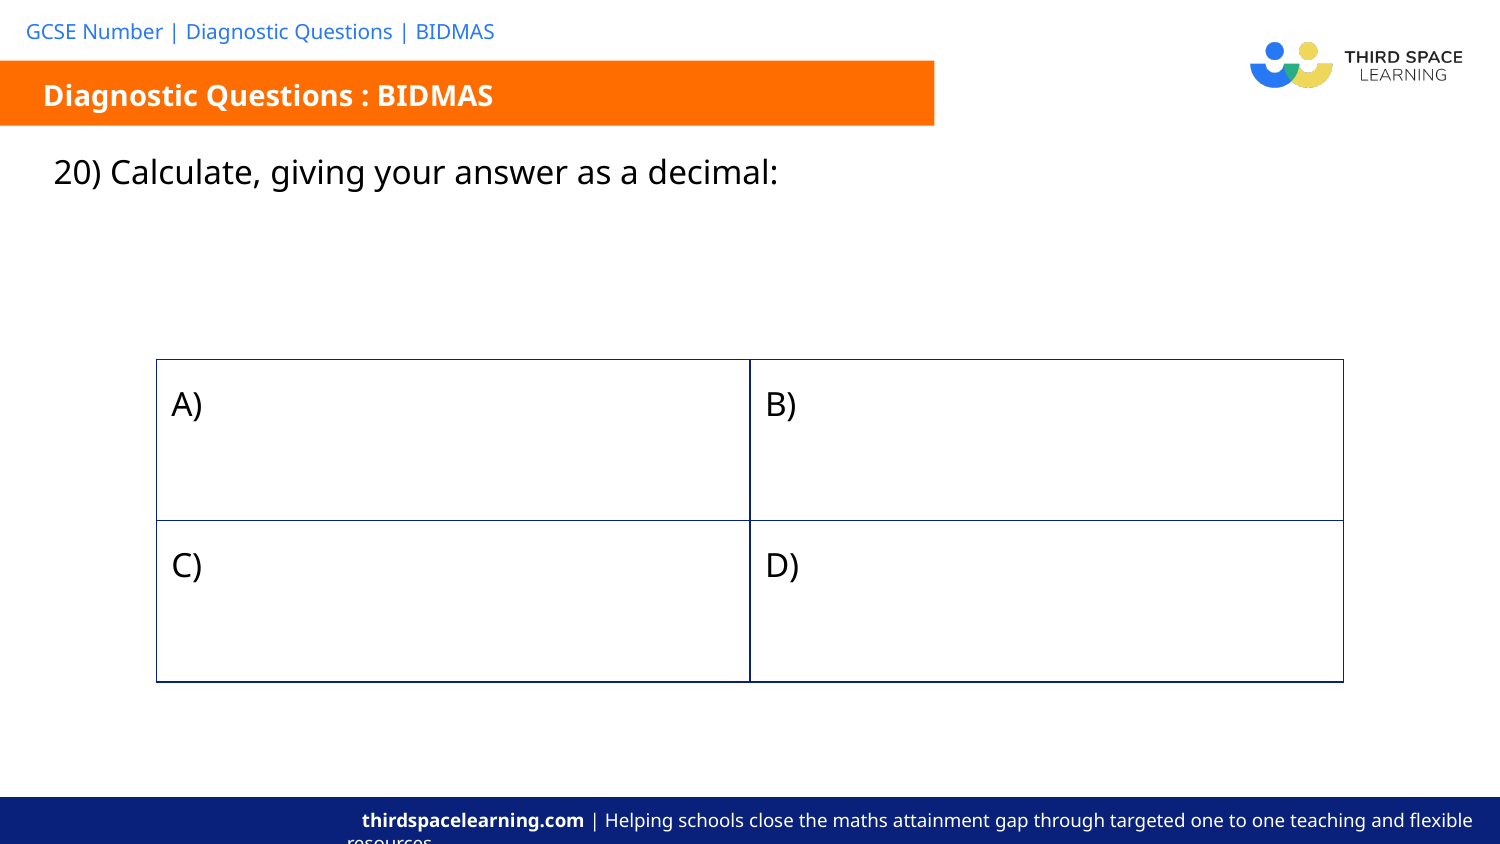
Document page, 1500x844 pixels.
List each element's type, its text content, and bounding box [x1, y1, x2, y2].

text_box Diagnostic Questions : BIDMAS [27, 61, 833, 127]
picture [1250, 33, 1465, 99]
